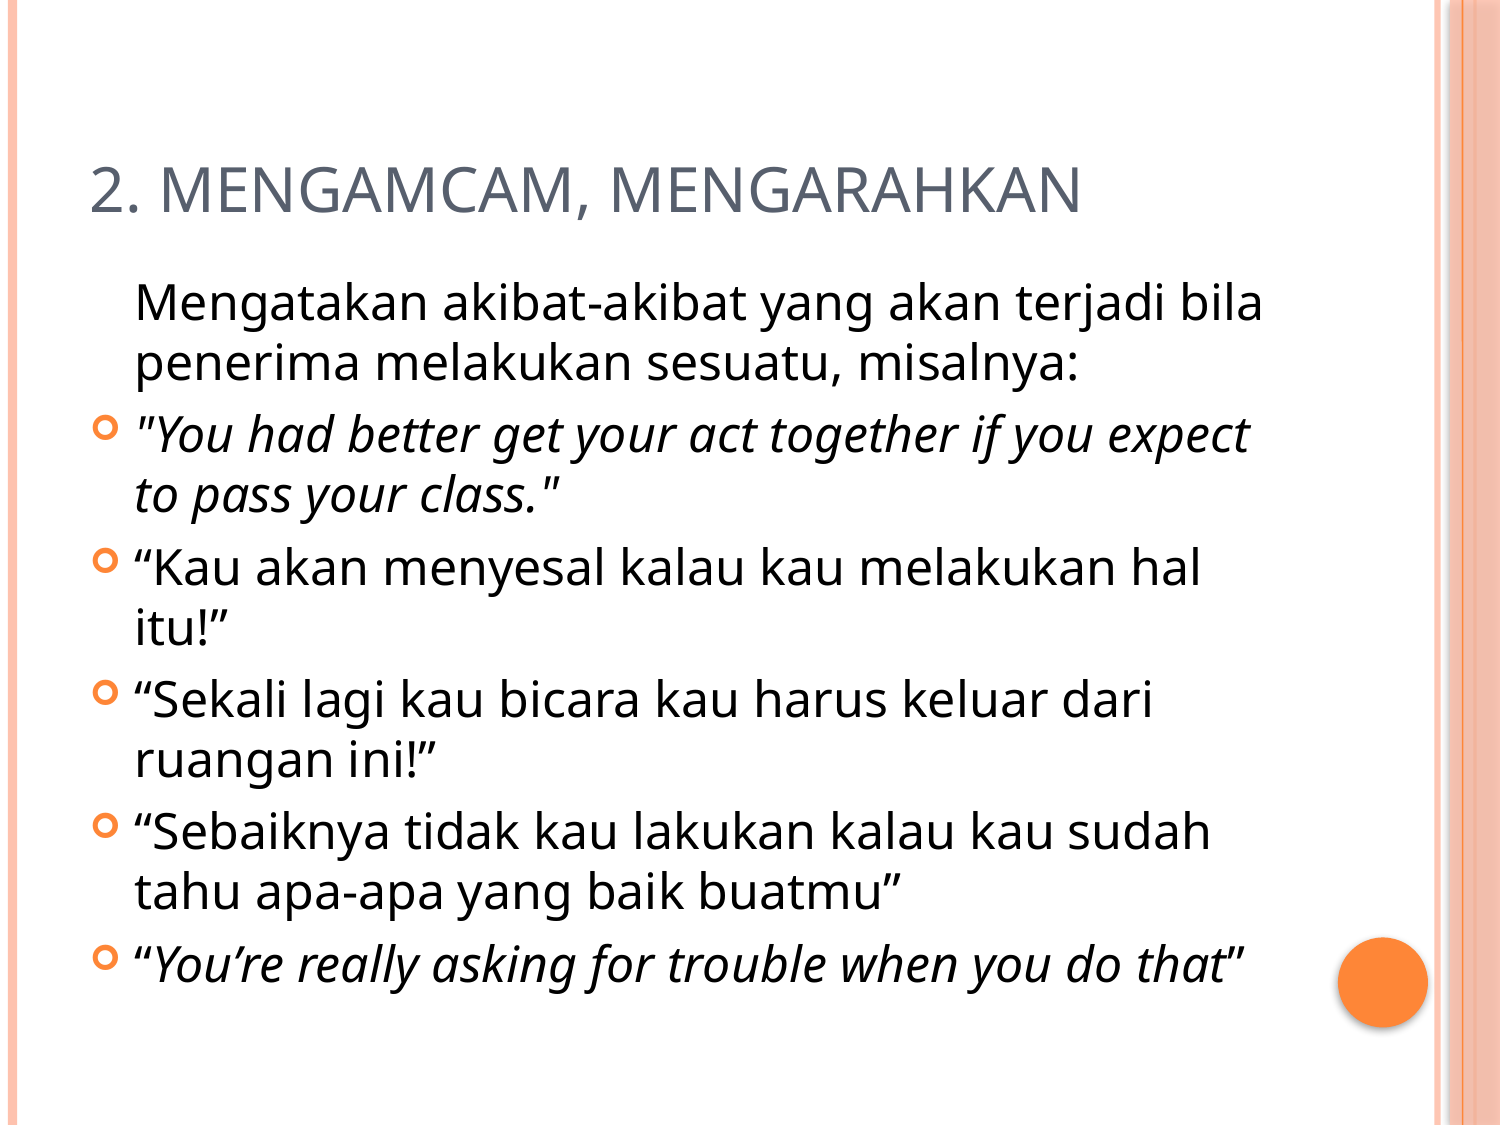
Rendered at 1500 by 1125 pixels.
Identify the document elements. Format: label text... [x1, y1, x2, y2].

list Mengatakan akibat-akibat yang akan terjadi bila penerima melakukan sesuatu, misalnya: "You had better get your act together if you expect to pass your class." “Kau akan menyesal kalau kau melakukan hal itu!” “Sekali lagi kau bicara kau harus keluar dari ruangan ini!” “Sebaiknya tidak kau lakukan kalau kau sudah tahu apa-apa yang baik buatmu” “You’re really asking for trouble when you do that” [75, 262, 1300, 1062]
title 2. Mengamcam, mengarahkan [75, 45, 1300, 233]
